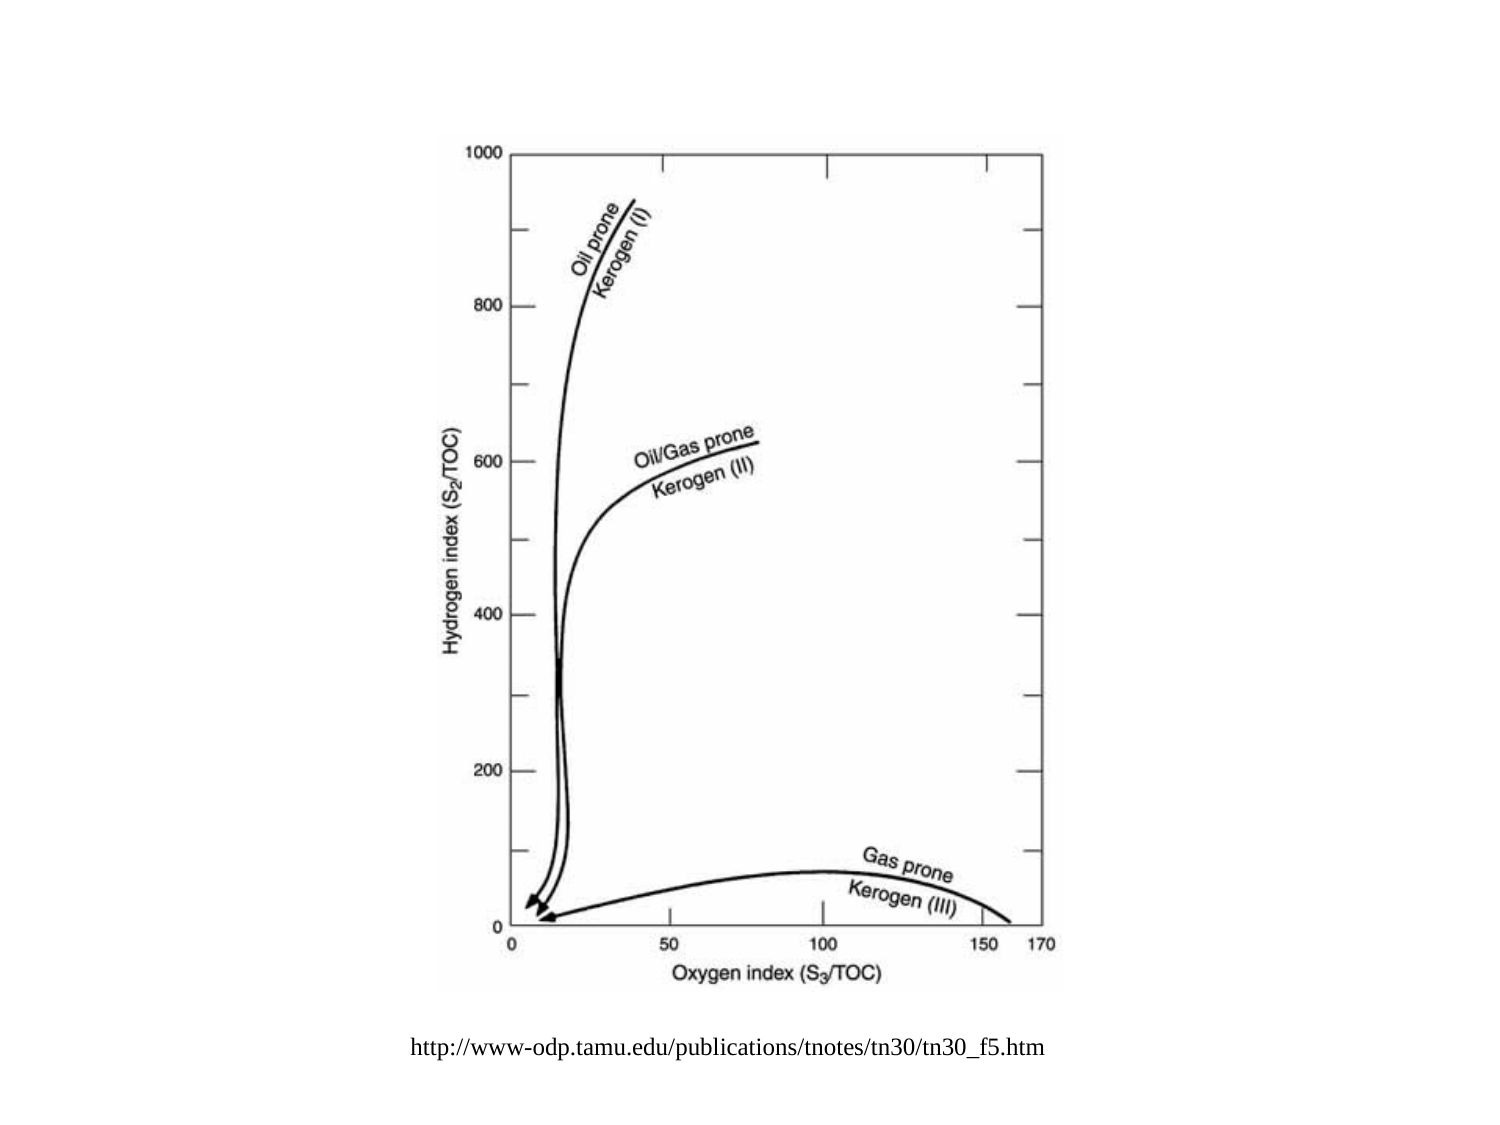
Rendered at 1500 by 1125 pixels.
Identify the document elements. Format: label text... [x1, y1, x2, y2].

picture [437, 133, 1063, 992]
text_box http://www-odp.tamu.edu/publications/tnotes/tn30/tn30_f5.htm [395, 1023, 1146, 1068]
